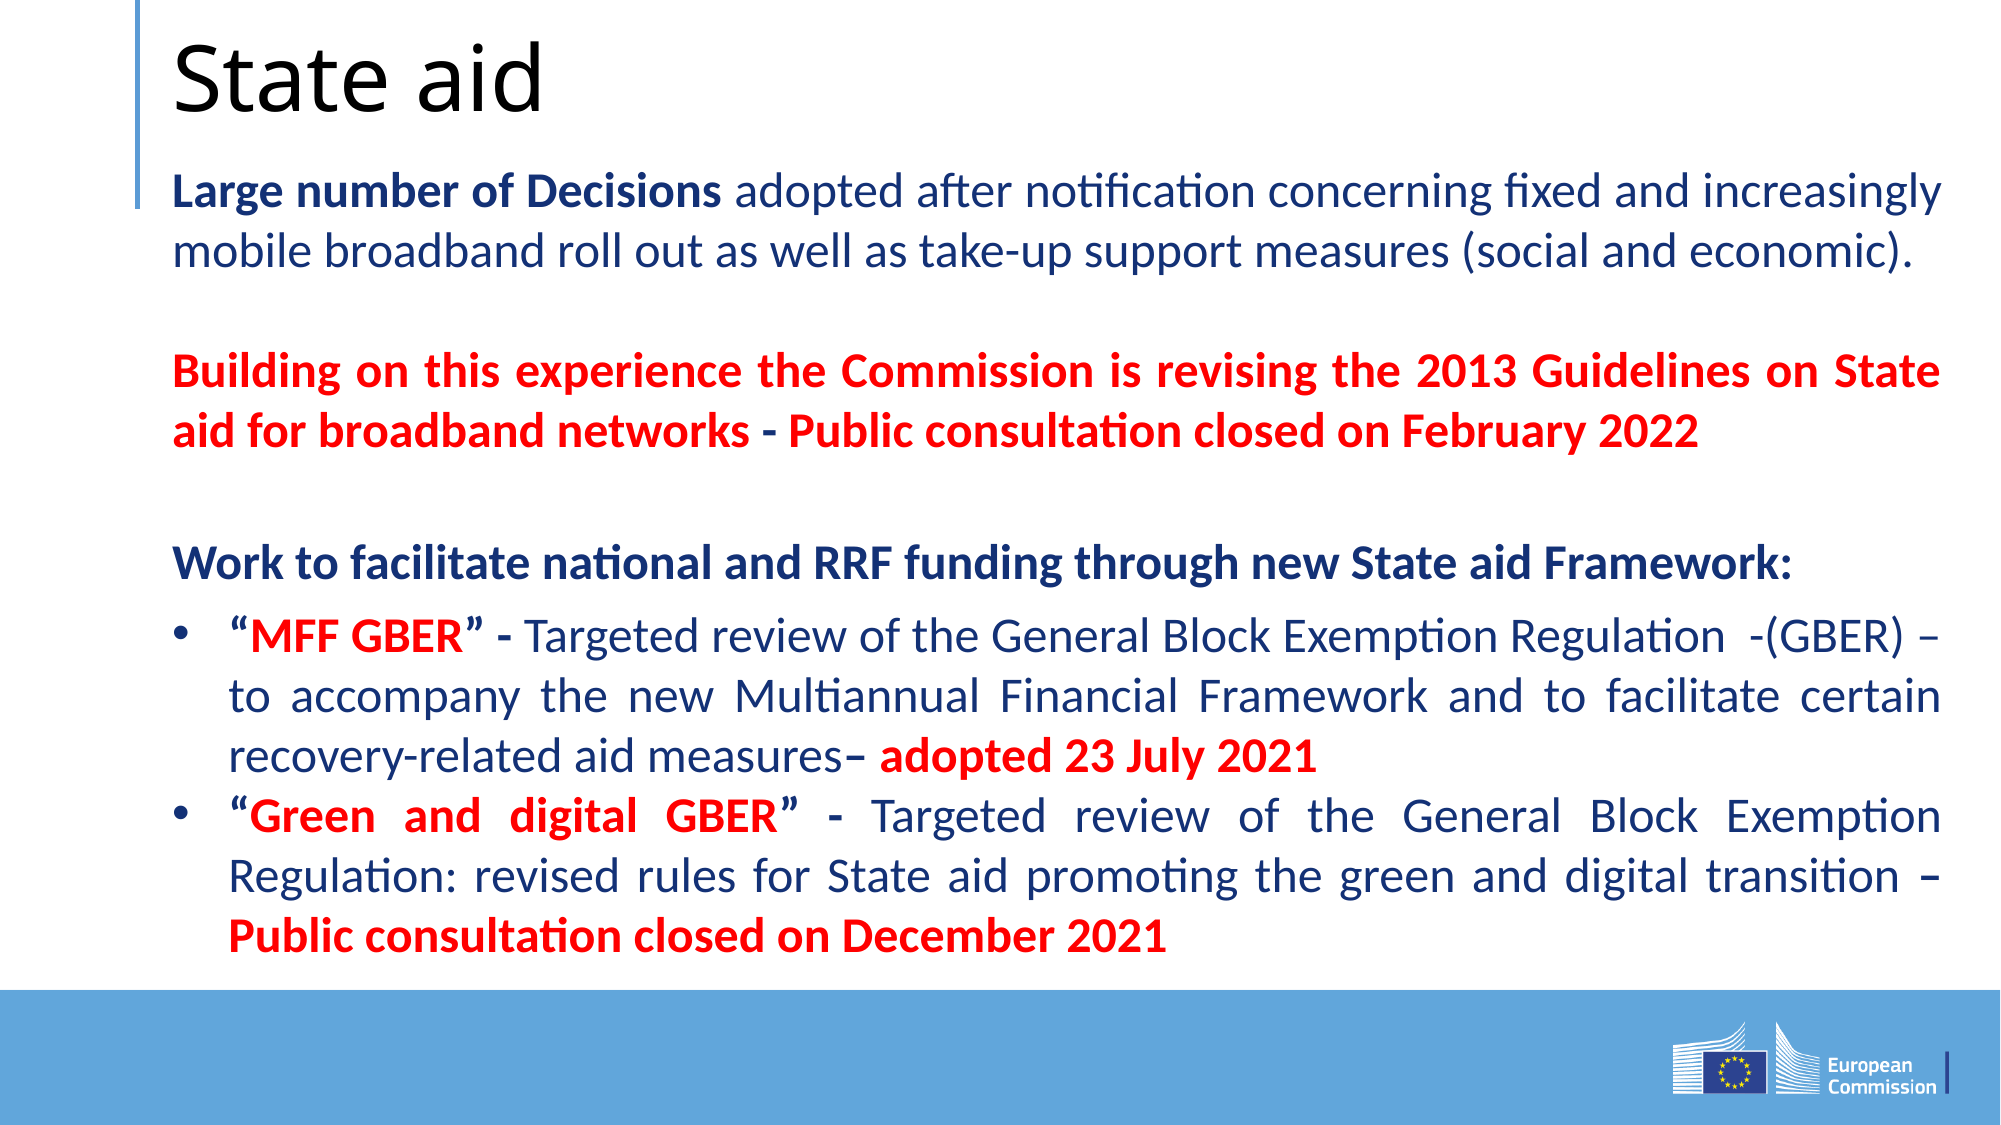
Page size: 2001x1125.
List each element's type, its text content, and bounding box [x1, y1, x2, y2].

title State aid [157, 17, 1885, 131]
picture [0, 0, 2001, 1125]
text_box Large number of Decisions adopted after notification concerning fixed and increasingly mobile broadband roll out as well as take-up support measures (social and economic). Building on this experience the Commission is revising the 2013 Guidelines on State aid for broadband networks - Public consultation closed on February 2022 Work to facilitate national and RRF funding through new State aid Framework: “MFF GBER” - Targeted review of the General Block Exemption Regulation -(GBER) –to accompany the new Multiannual Financial Framework and to facilitate certain recovery-related aid measures– adopted 23 July 2021 “Green and digital GBER” - Targeted review of the General Block Exemption Regulation: revised rules for State aid promoting the green and digital transition – Public consultation closed on December 2021 [157, 149, 1958, 970]
